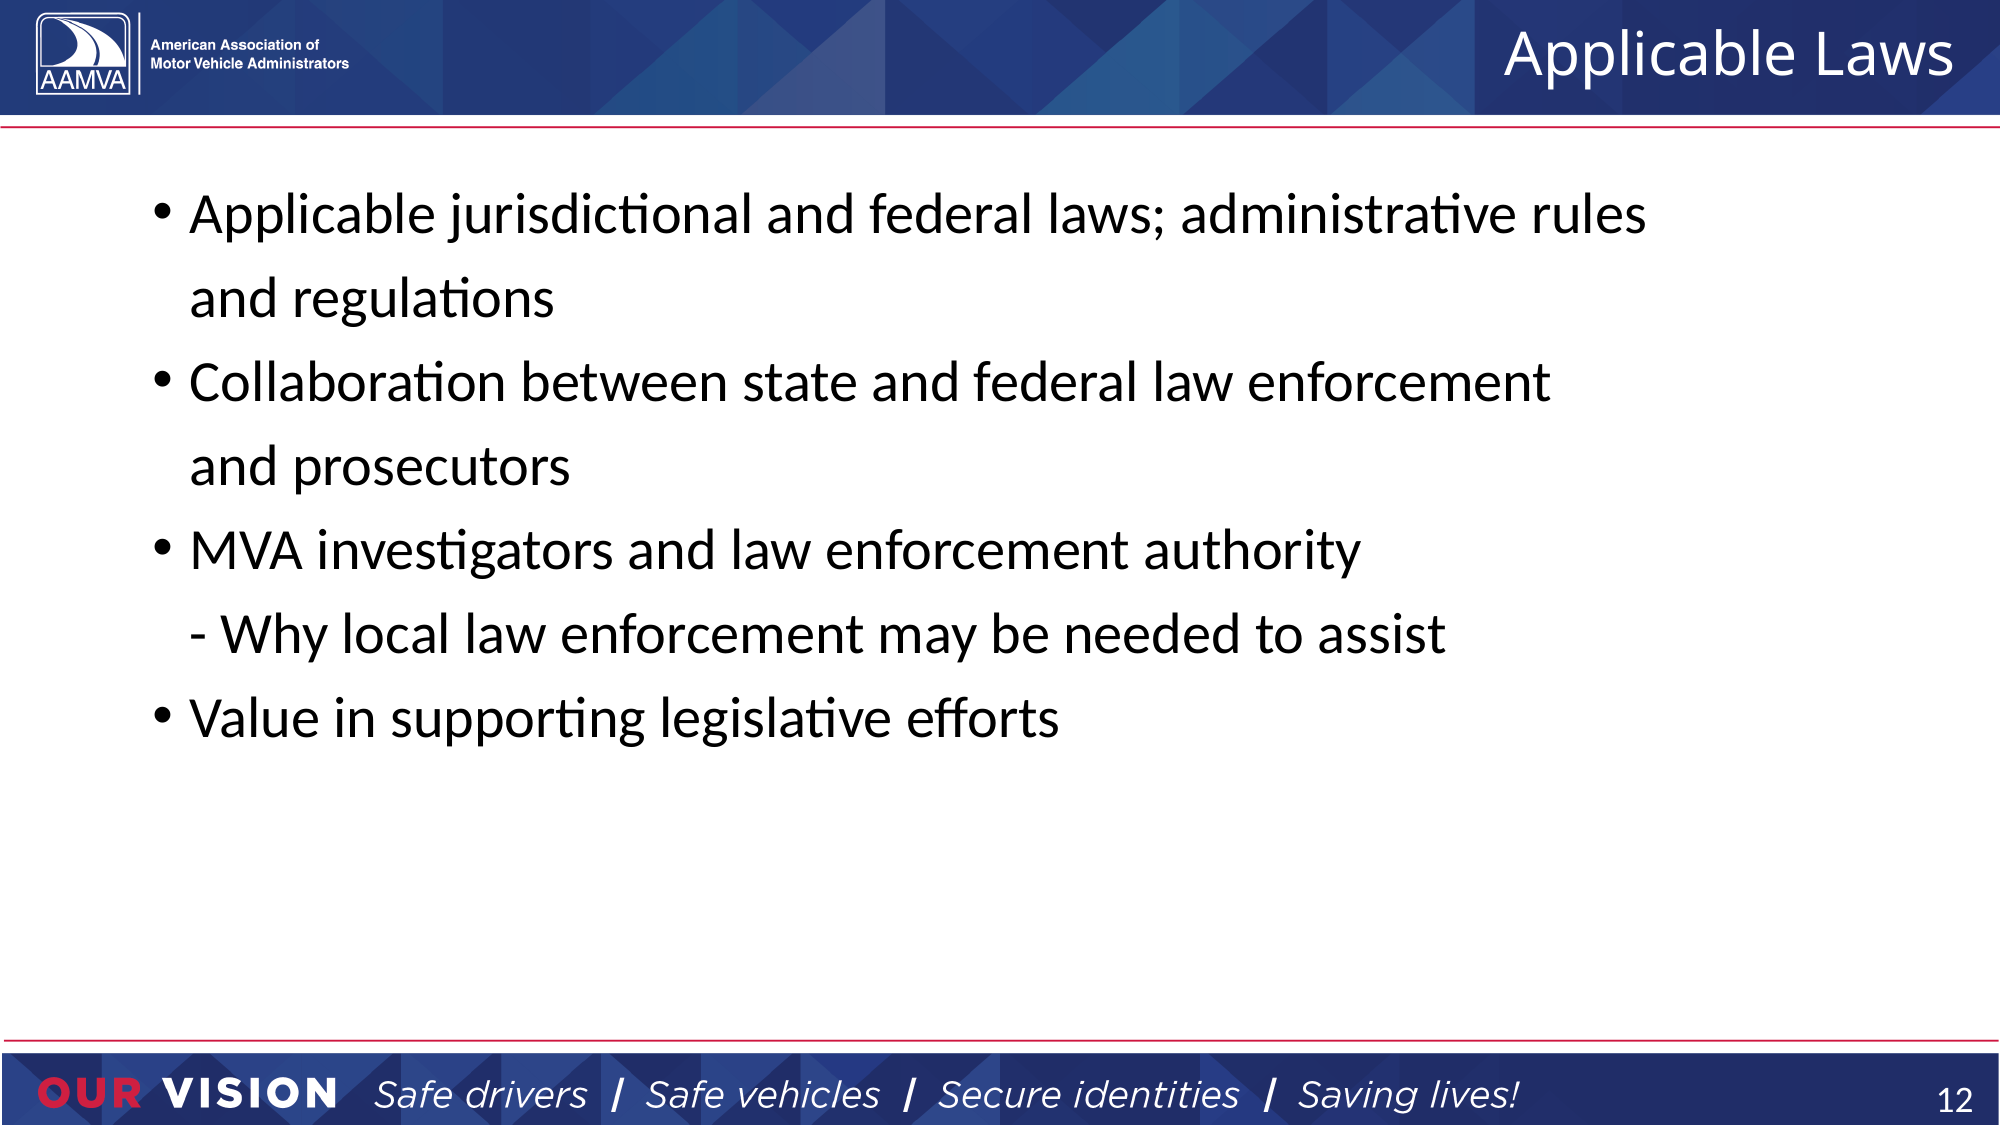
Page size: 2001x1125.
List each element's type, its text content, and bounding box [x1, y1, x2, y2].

picture [0, 0, 2000, 136]
title Applicable Laws [447, 15, 1972, 97]
slide_number 12 [1538, 1067, 1989, 1125]
list Applicable jurisdictional and federal laws; administrative rules and regulations Collaboration between state and federal law enforcement and prosecutors MVA investigators and law enforcement authority - Why local law enforcement may be needed to assist Value in supporting legislative efforts [137, 153, 1863, 997]
picture [0, 996, 2000, 1125]
